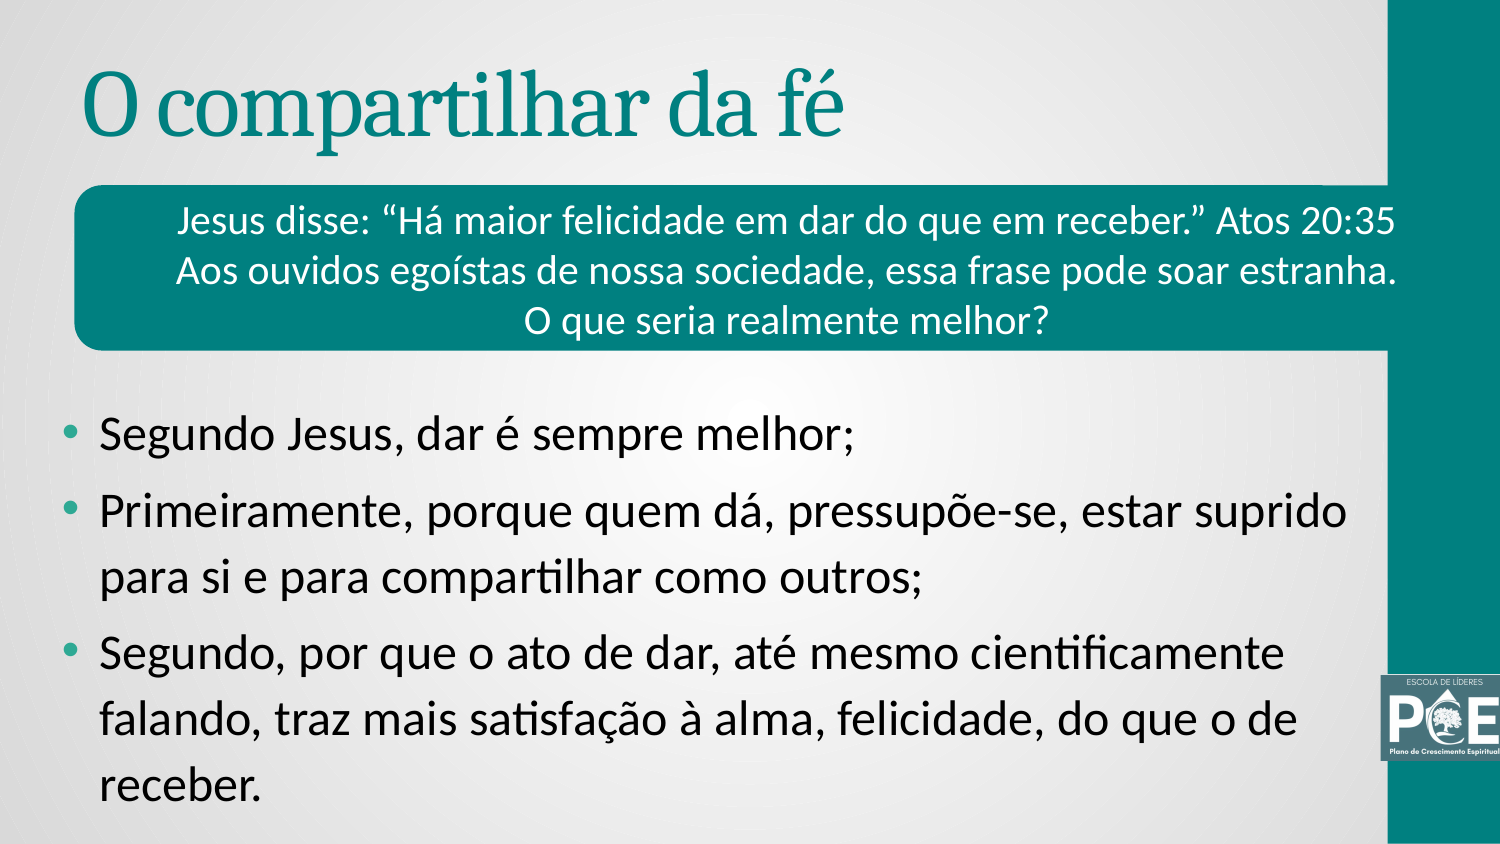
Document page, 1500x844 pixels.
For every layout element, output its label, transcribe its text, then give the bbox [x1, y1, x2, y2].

list Segundo Jesus, dar é sempre melhor; Primeiramente, porque quem dá, pressupõe-se, estar suprido para si e para compartilhar como outros; Segundo, por que o ato de dar, até mesmo cientificamente falando, traz mais satisfação à alma, felicidade, do que o de receber. [35, 393, 1363, 813]
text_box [74, 184, 1500, 351]
title O compartilhar da fé [74, 27, 1326, 170]
picture [1380, 674, 1500, 761]
